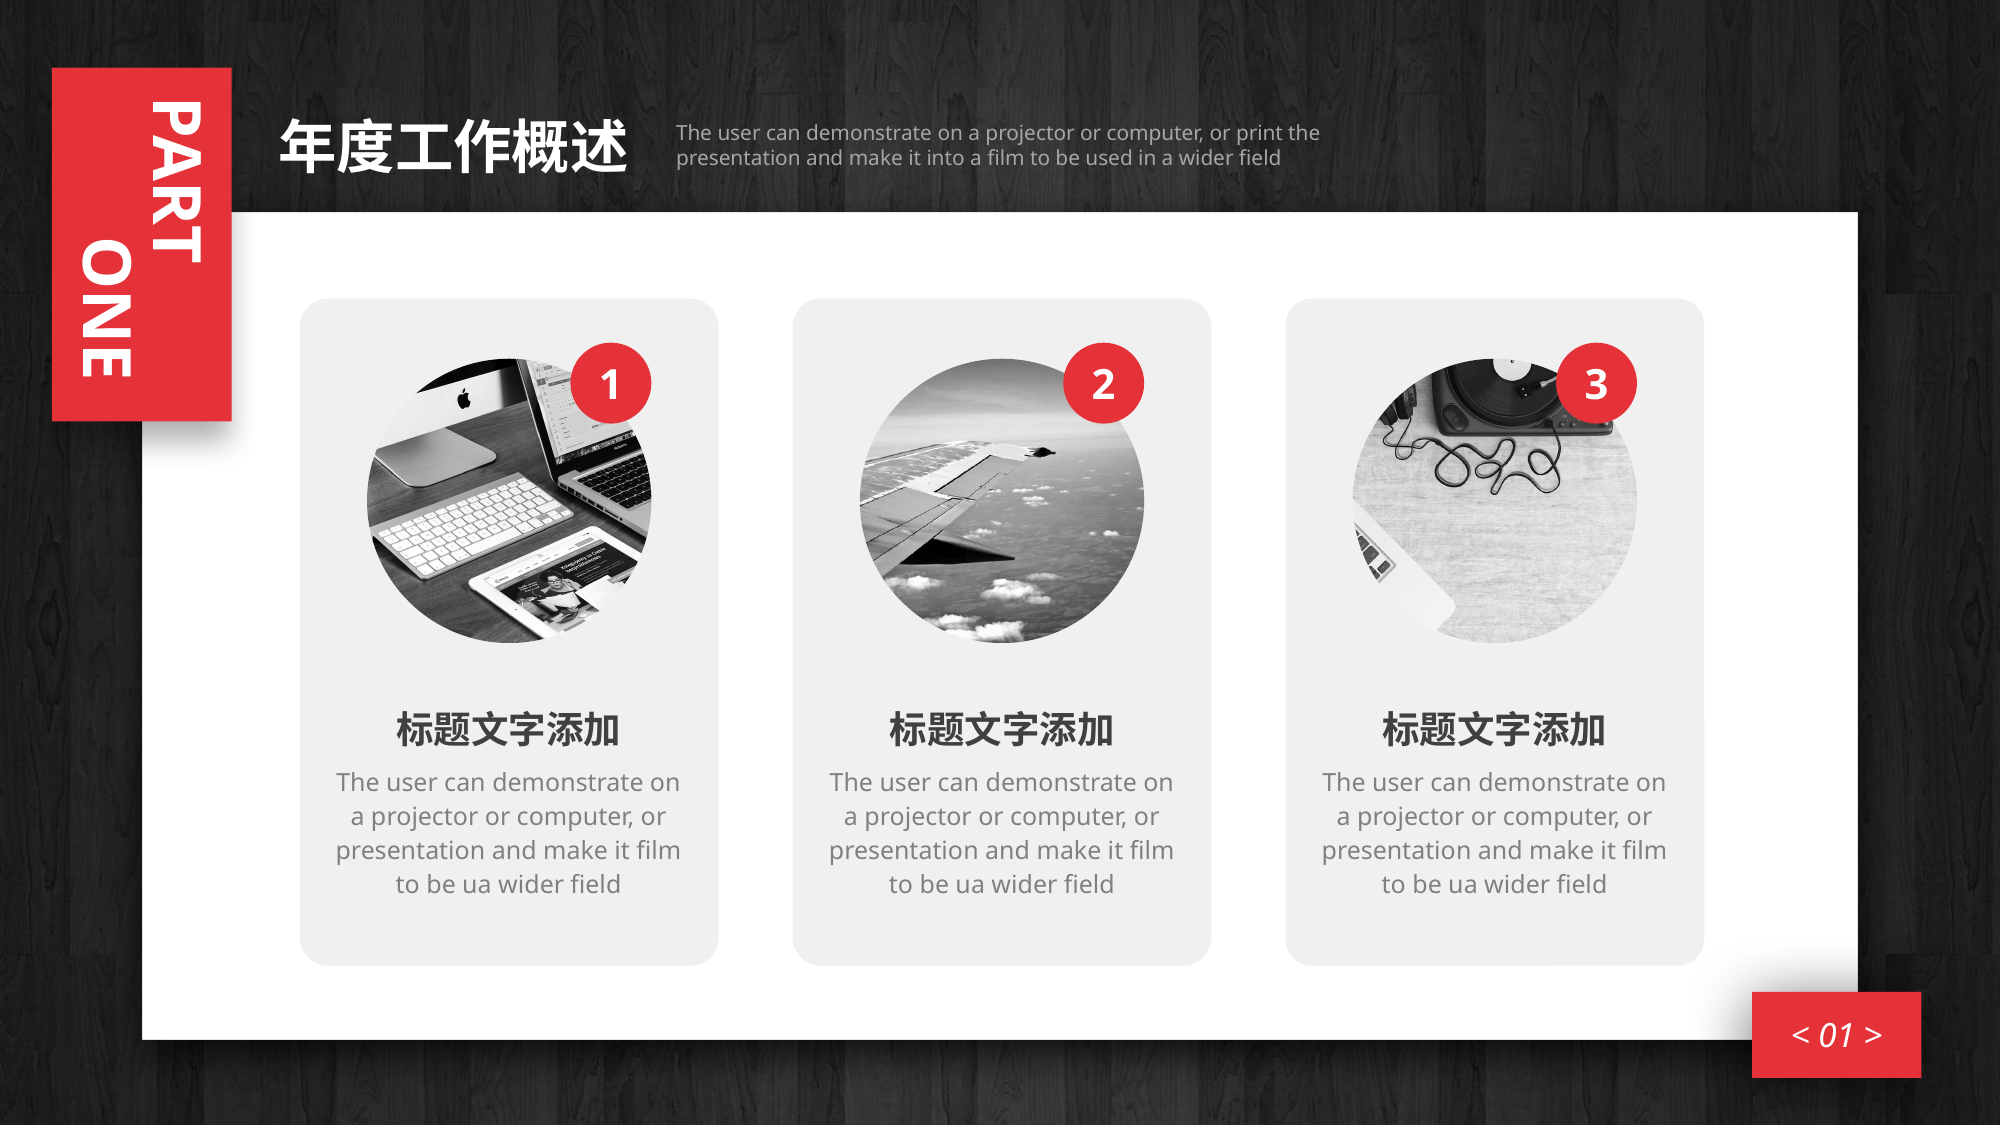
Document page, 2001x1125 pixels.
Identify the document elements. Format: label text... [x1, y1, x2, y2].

text_box 年度工作概述 [264, 102, 953, 188]
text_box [792, 298, 1212, 966]
text_box The user can demonstrate on a projector or computer, or print the presentation and make it into a film to be used in a wider field [661, 112, 1439, 178]
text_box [299, 298, 719, 966]
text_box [1285, 298, 1705, 966]
picture [0, 0, 2000, 1125]
